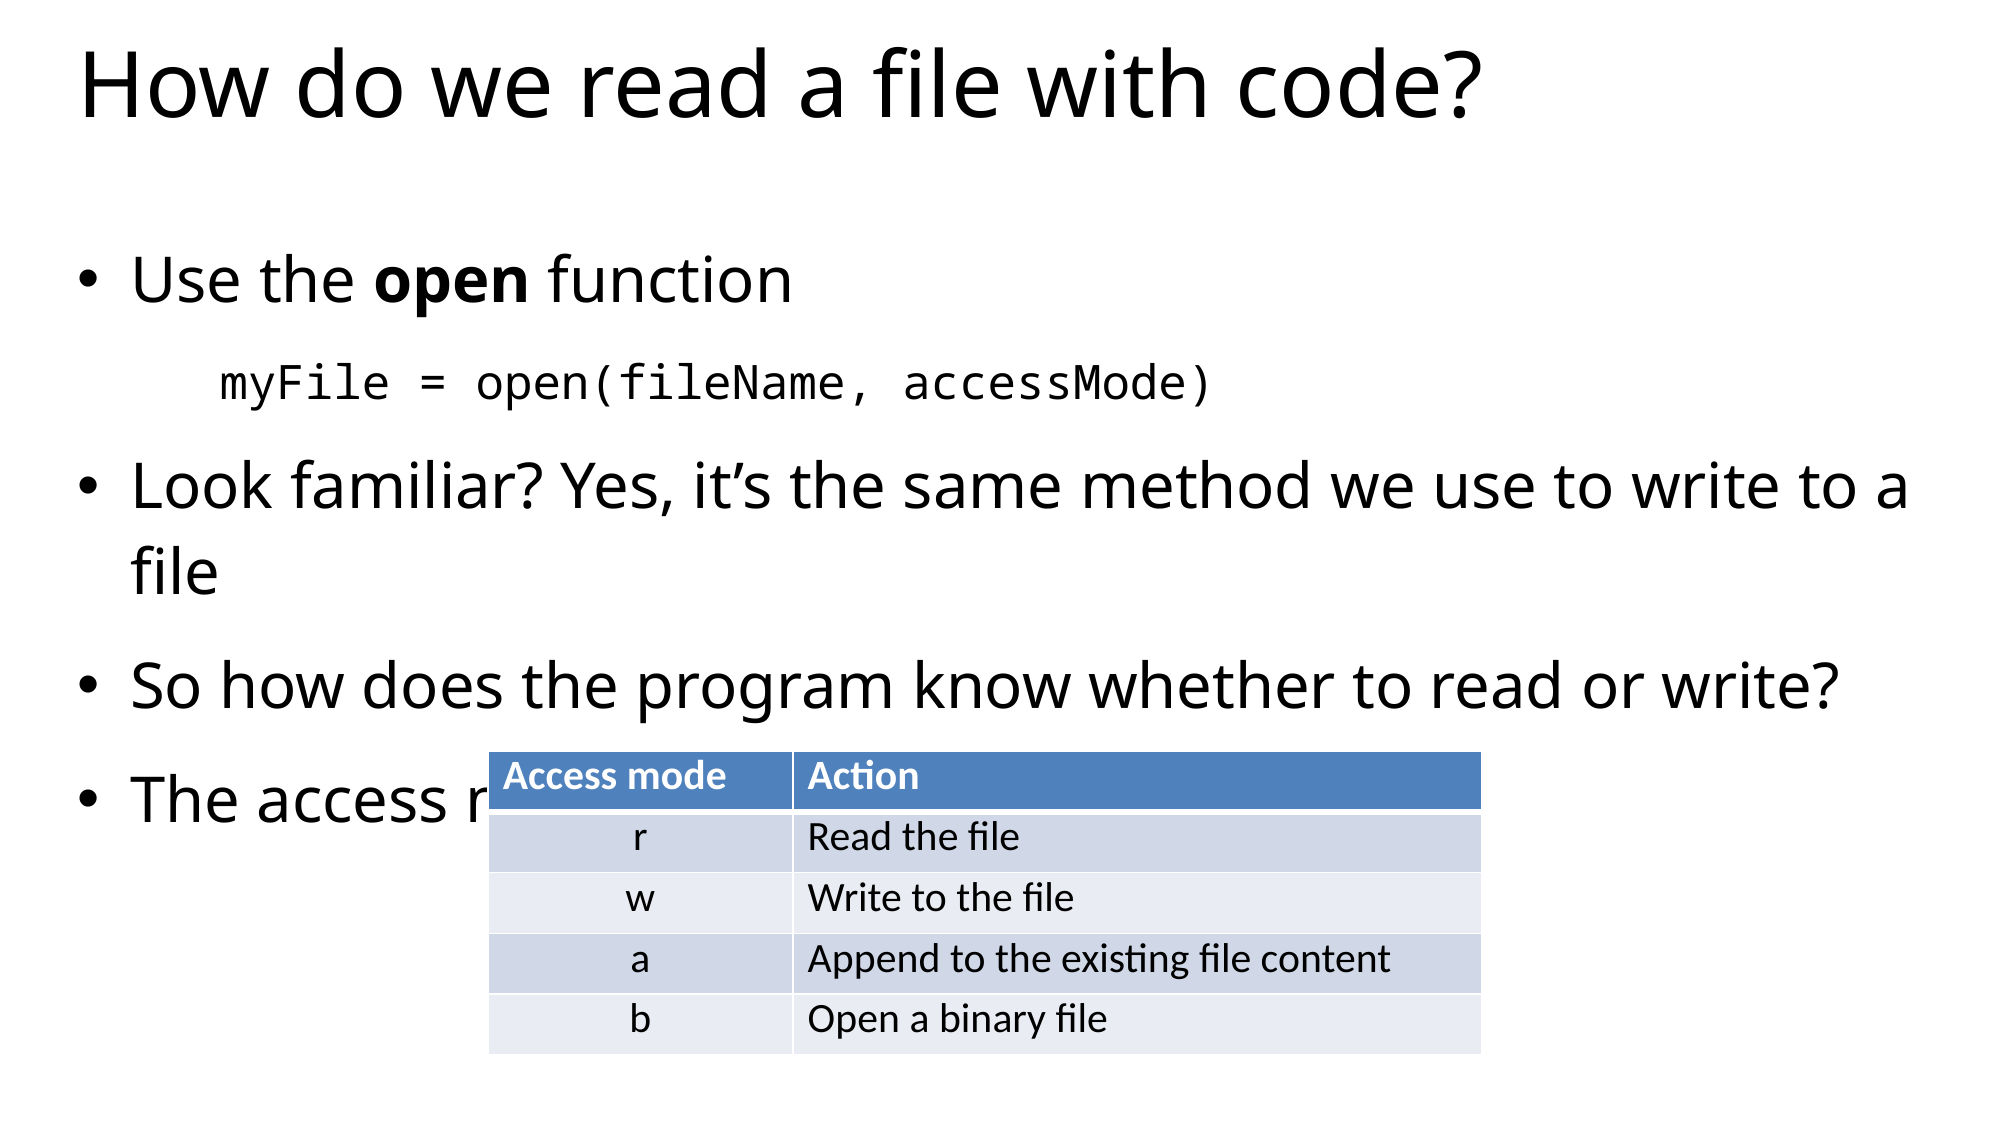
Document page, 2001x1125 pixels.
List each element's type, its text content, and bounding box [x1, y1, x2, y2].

list Use the open function myFile = open(fileName, accessMode) Look familiar? Yes, it’s the same method we use to write to a file So how does the program know whether to read or write? The access mode [62, 227, 1953, 914]
table_header Action [794, 752, 1481, 809]
table_cell Open a binary file [794, 995, 1481, 1054]
table_cell w [489, 873, 792, 933]
table_header Access mode [489, 752, 792, 809]
table_cell a [489, 934, 792, 993]
table_cell r [489, 815, 792, 872]
table_cell Append to the existing file content [794, 934, 1481, 993]
table_cell b [489, 995, 792, 1054]
table_cell Write to the file [794, 873, 1481, 933]
table_cell Read the file [794, 815, 1481, 872]
title How do we read a file with code? [62, 29, 1953, 205]
